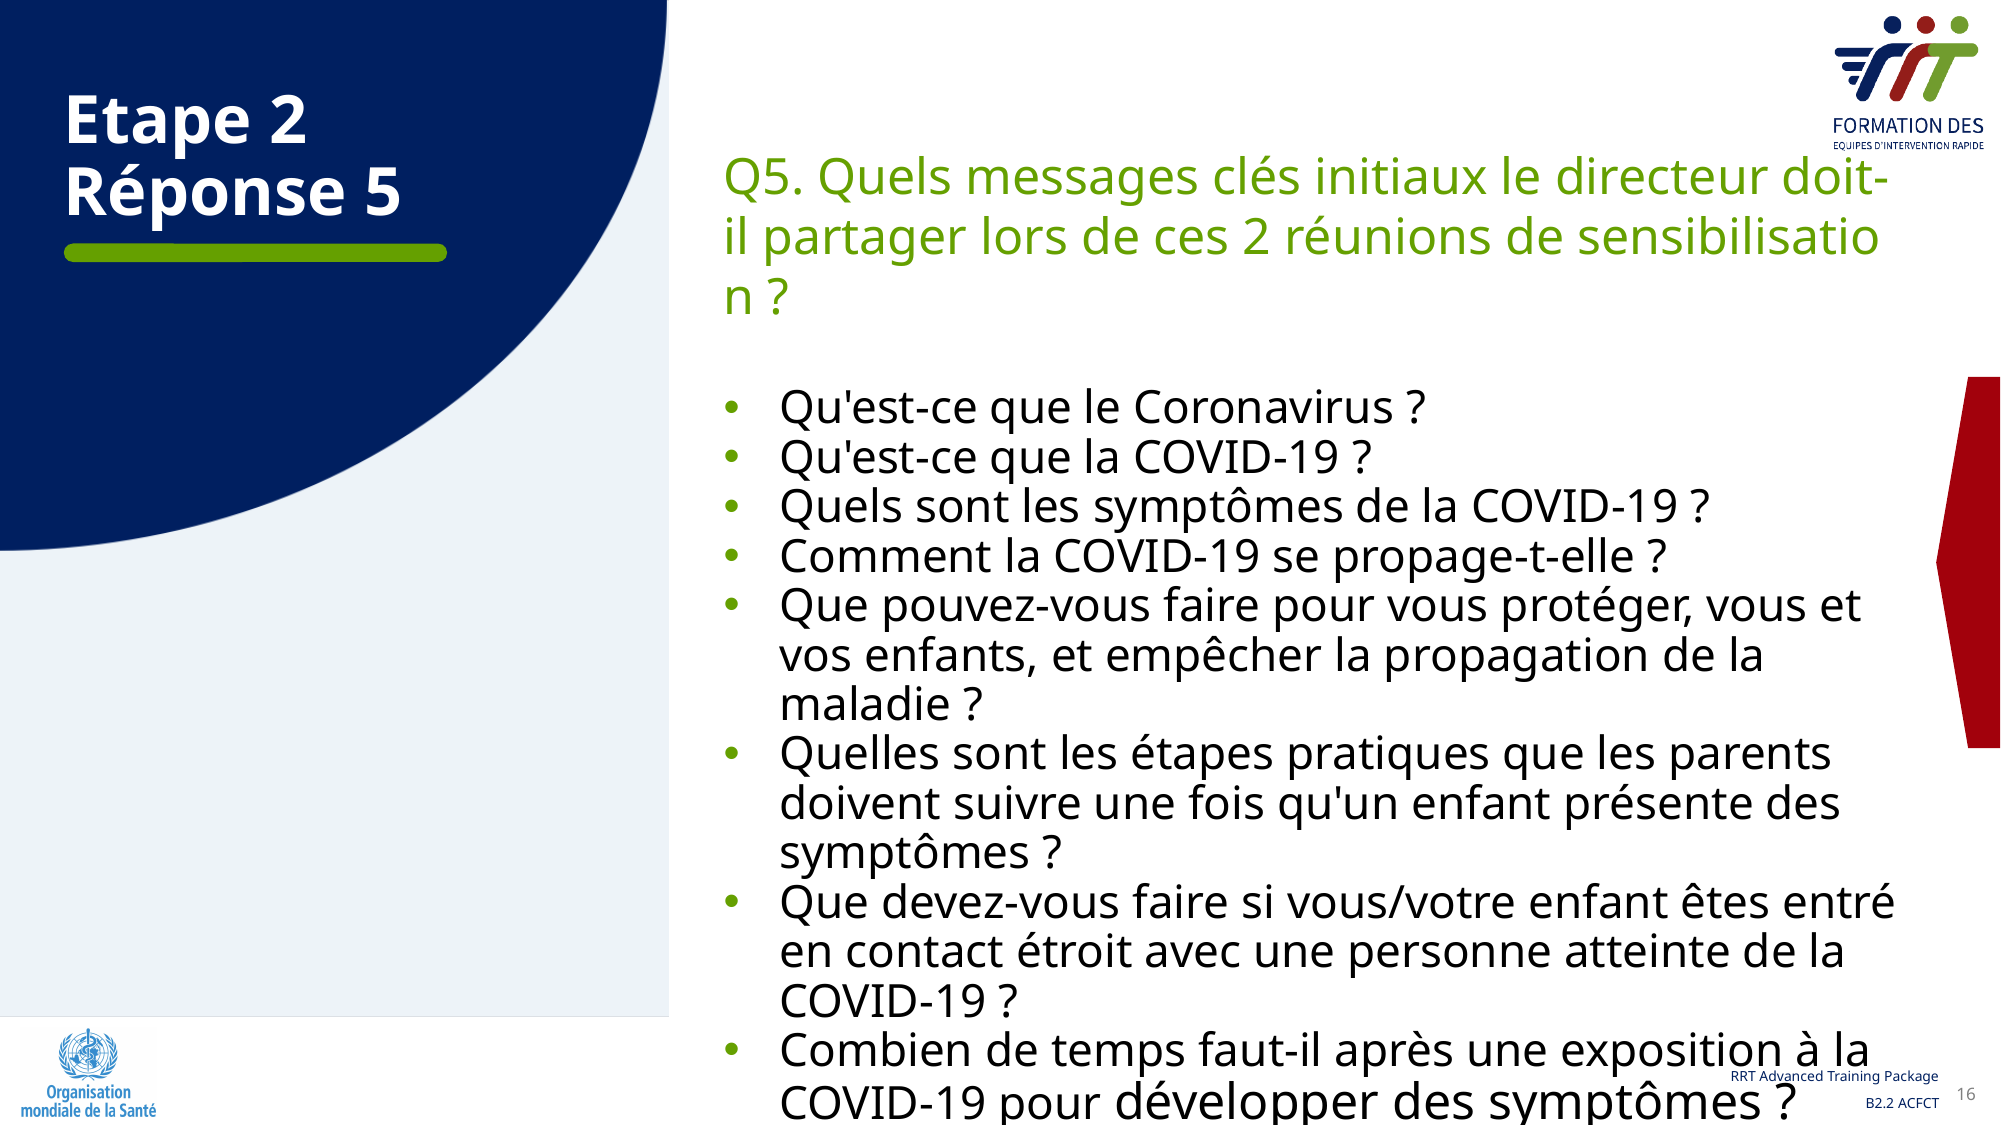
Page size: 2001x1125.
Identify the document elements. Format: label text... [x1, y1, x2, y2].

picture [0, 0, 669, 1018]
picture [20, 1027, 157, 1118]
text_box Q5. Quels messages clés initiaux le directeur doit-il partager lors de ces 2 réunions de sensibilisation ? Qu'est-ce que le Coronavirus ? Qu'est-ce que la COVID-19 ? Quels sont les symptômes de la COVID-19 ? Comment la COVID-19 se propage-t-elle ? Que pouvez-vous faire pour vous protéger, vous et vos enfants, et empêcher la propagation de la maladie ? Quelles sont les étapes pratiques que les parents doivent suivre une fois qu'un enfant présente des symptômes ? Que devez-vous faire si vous/votre enfant êtes entré en contact étroit avec une personne atteinte de la COVID-19 ? Combien de temps faut-il après une exposition à la COVID-19 pour développer des symptômes ? [716, 136, 1910, 1125]
picture [1833, 15, 1984, 151]
text_box Etape 2 Réponse 5 [63, 91, 686, 230]
